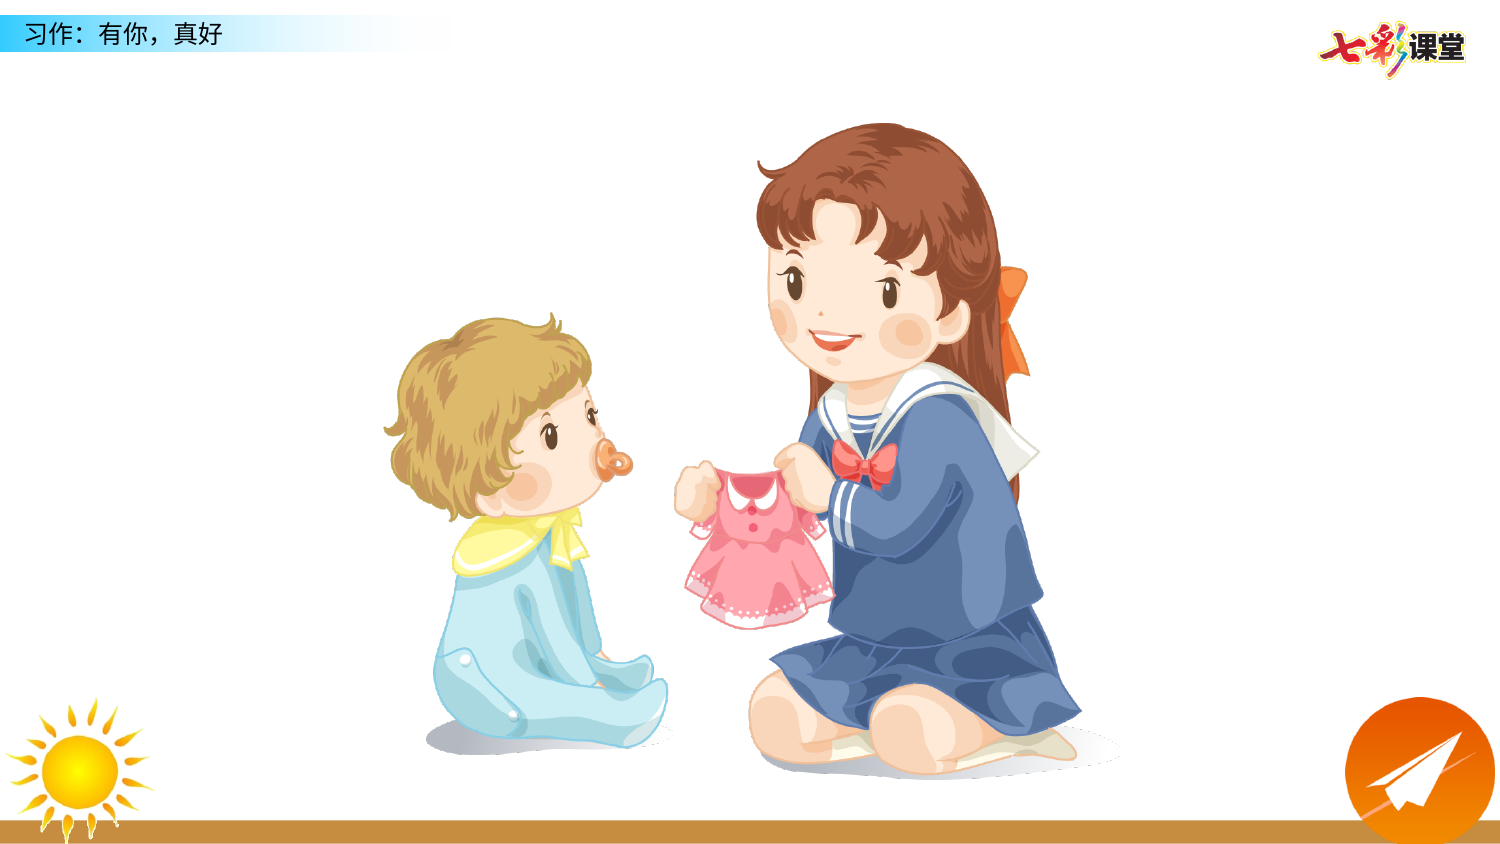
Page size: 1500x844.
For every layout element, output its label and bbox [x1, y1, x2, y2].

picture [1345, 697, 1495, 844]
picture [5, 697, 155, 844]
picture [358, 42, 1142, 826]
picture [1316, 20, 1468, 80]
